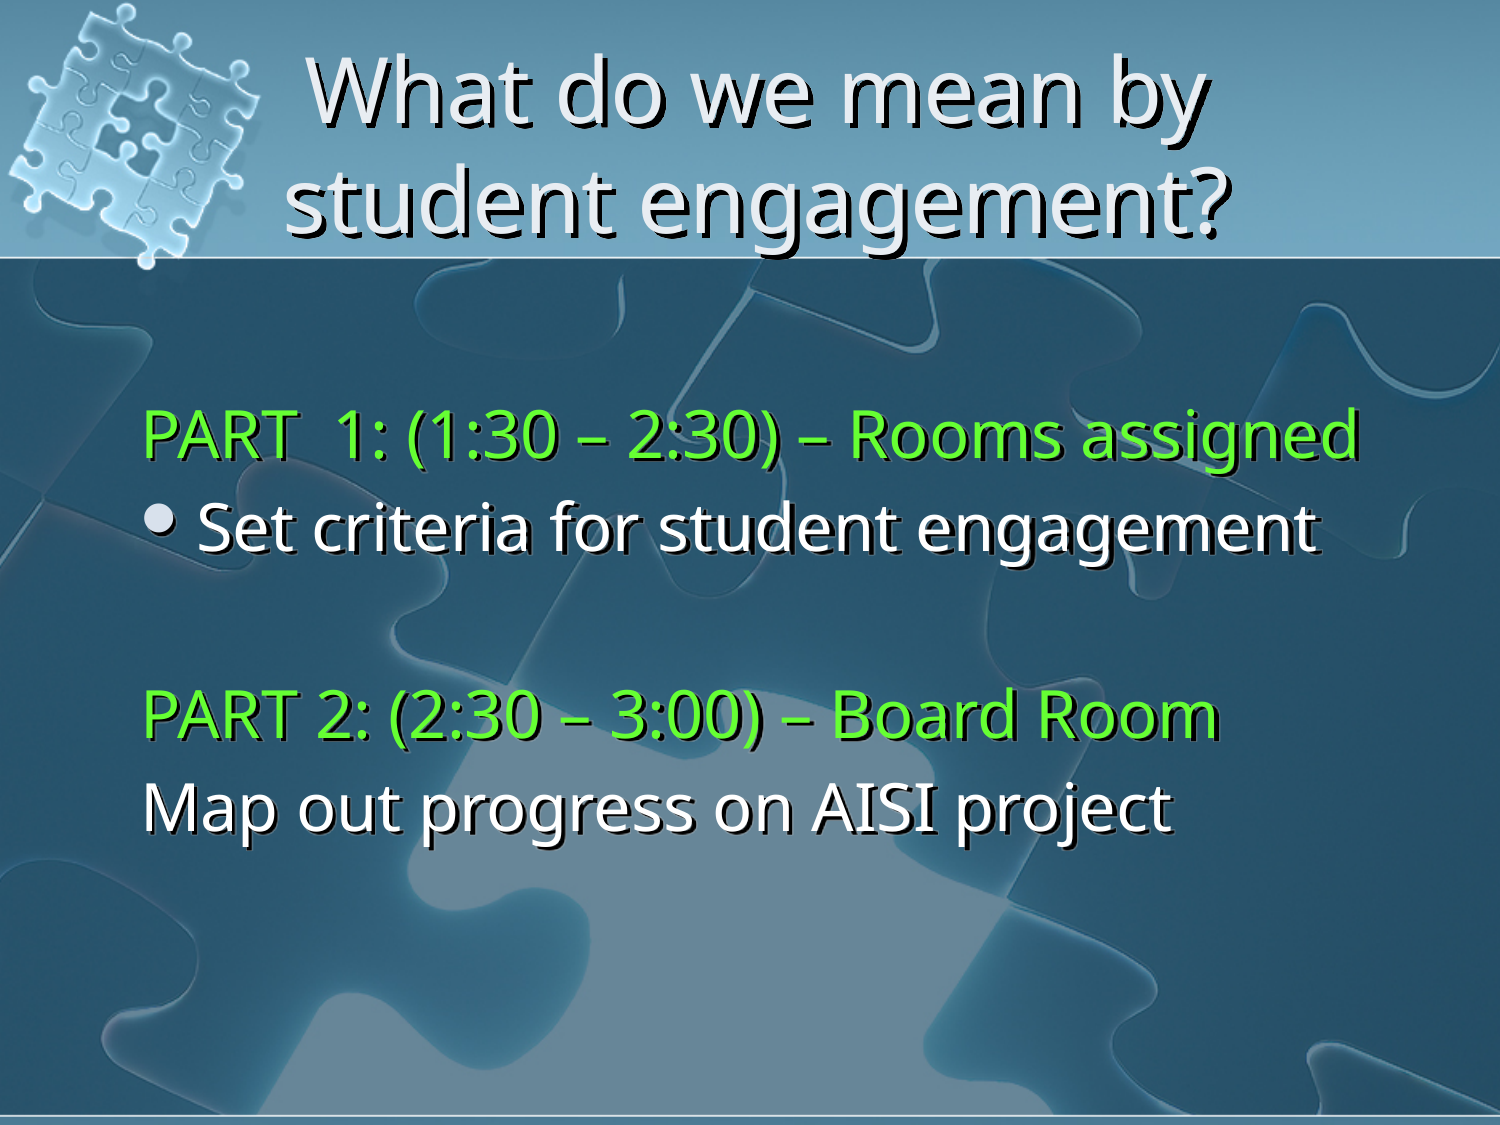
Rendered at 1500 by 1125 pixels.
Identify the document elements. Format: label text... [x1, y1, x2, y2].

picture [0, 0, 1500, 1125]
list PART 1: (1:30 – 2:30) – Rooms assigned Set criteria for student engagement PART 2: (2:30 – 3:00) – Board Room Map out progress on AISI project [124, 290, 1442, 1071]
title What do we mean by student engagement? [124, 54, 1388, 230]
